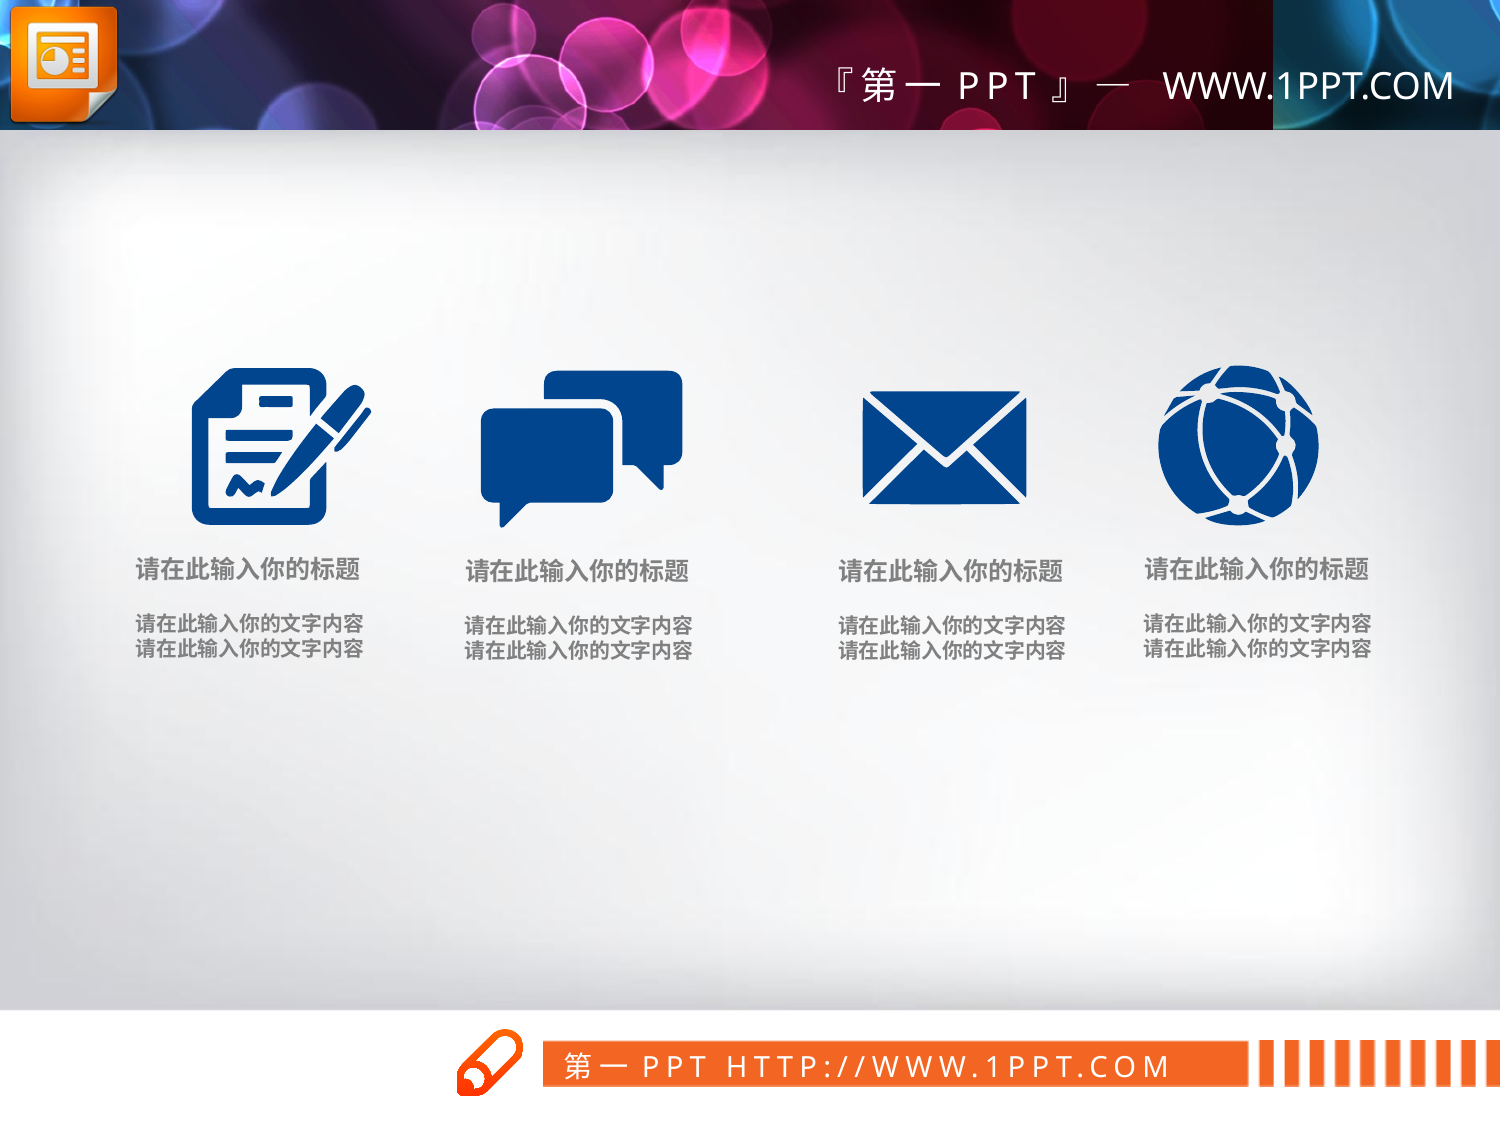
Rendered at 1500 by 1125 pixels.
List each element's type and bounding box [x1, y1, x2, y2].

text_box [822, 547, 1083, 670]
text_box [480, 370, 683, 529]
text_box [448, 547, 709, 670]
text_box [862, 391, 1027, 505]
text_box [1127, 546, 1389, 668]
text_box [1157, 364, 1323, 529]
text_box [191, 367, 372, 525]
text_box [119, 546, 380, 668]
picture [0, 0, 1500, 1012]
picture [543, 1040, 1500, 1087]
